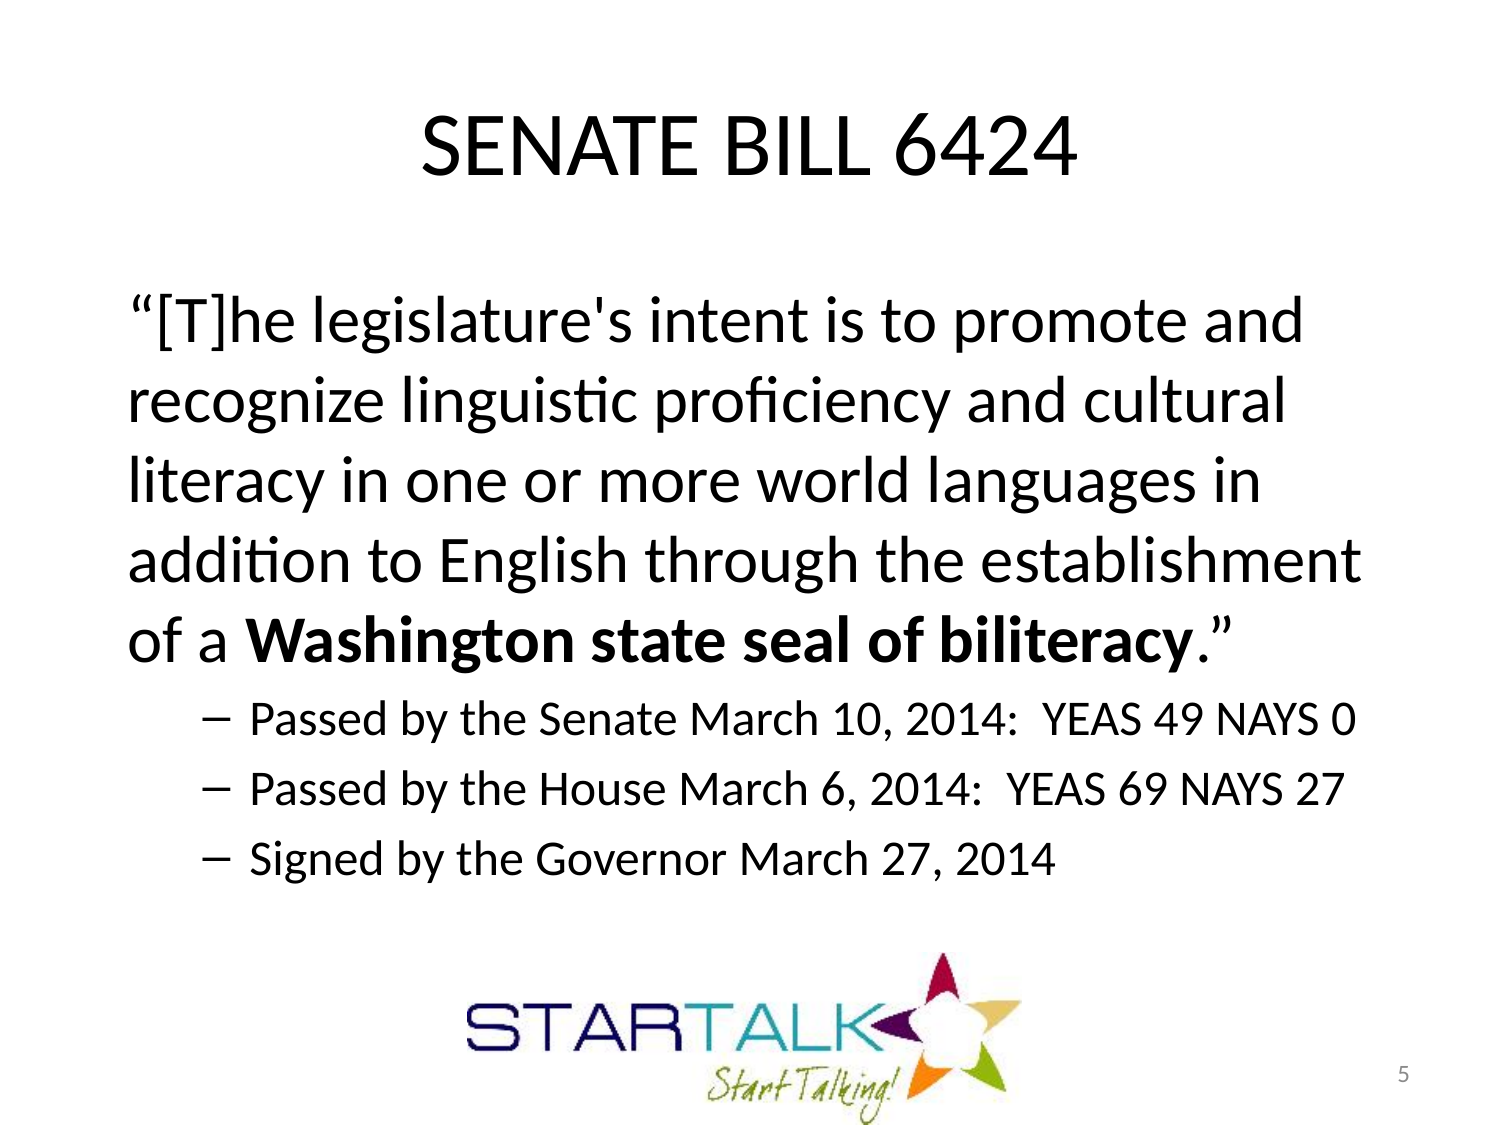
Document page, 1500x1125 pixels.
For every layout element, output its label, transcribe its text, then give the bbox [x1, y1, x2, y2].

list “[T]he legislature's intent is to promote and recognize linguistic proficiency and cultural literacy in one or more world languages in addition to English through the establishment of a Washington state seal of biliteracy.” Passed by the Senate March 10, 2014: YEAS 49 NAYS 0 Passed by the House March 6, 2014: YEAS 69 NAYS 27 Signed by the Governor March 27, 2014 [112, 268, 1425, 981]
title SENATE BILL 6424 [75, 45, 1425, 233]
picture [467, 981, 1022, 1125]
slide_number 5 [1074, 1042, 1425, 1103]
